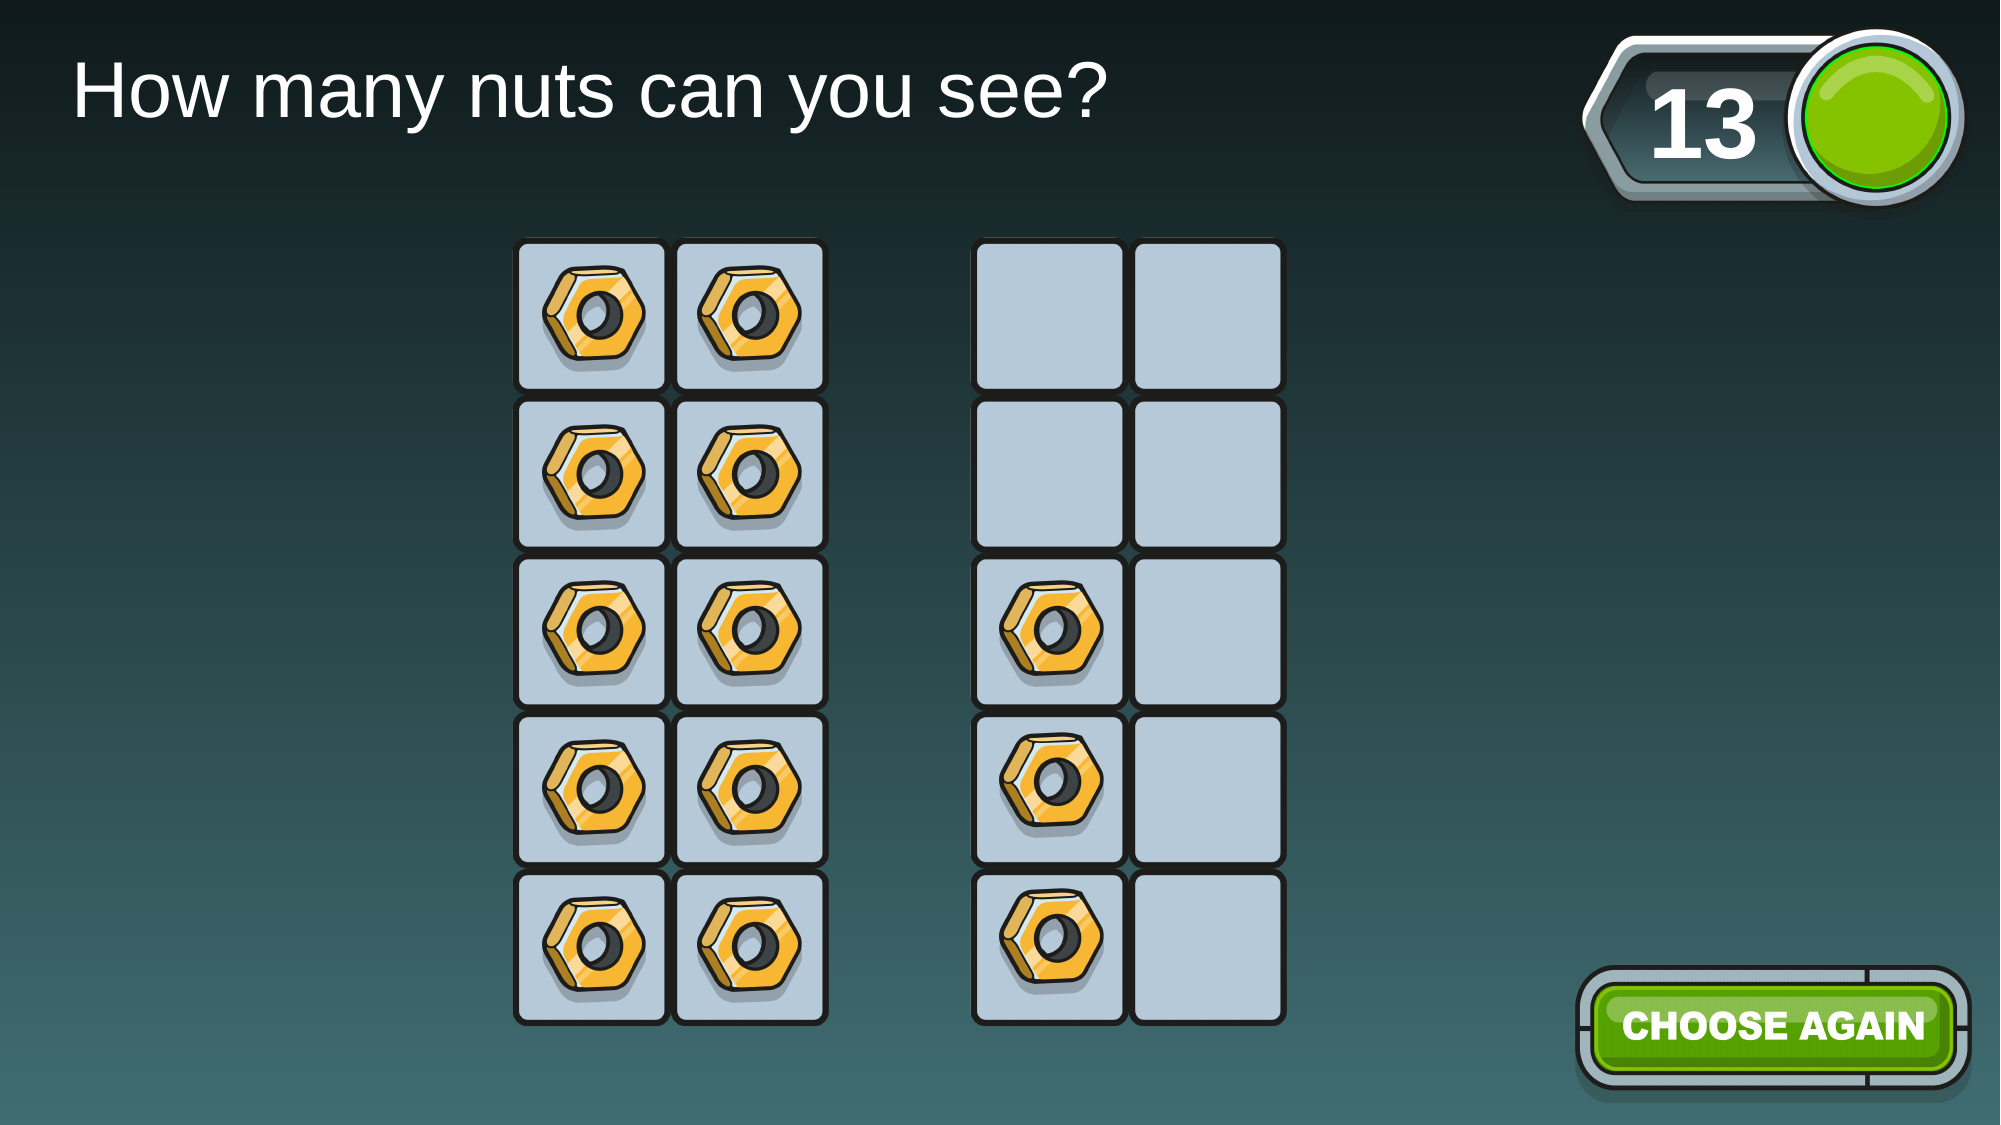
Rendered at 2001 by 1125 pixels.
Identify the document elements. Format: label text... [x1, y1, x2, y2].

picture [1575, 965, 1972, 1104]
text_box How many nuts can you see? [55, 30, 1183, 182]
picture [1575, 25, 1971, 221]
picture [276, 238, 1523, 1026]
